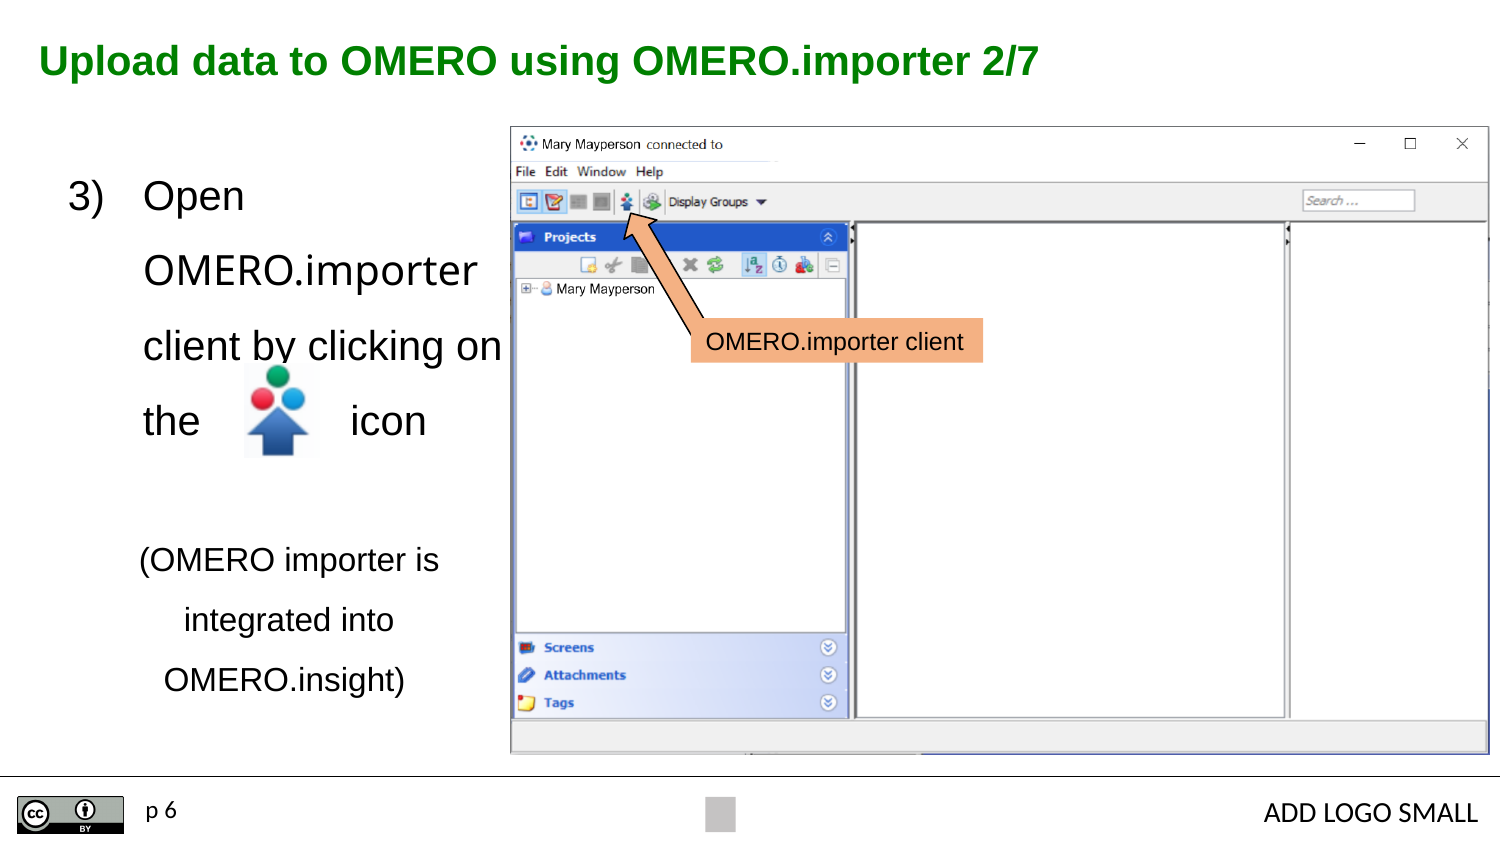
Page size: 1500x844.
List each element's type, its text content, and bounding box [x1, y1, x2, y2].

text_box [705, 796, 736, 833]
text_box Open OMERO.importer client by clicking on the icon (OMERO importer is integrated into OMERO.insight) [53, 136, 510, 706]
picture [244, 363, 320, 458]
picture [510, 126, 1490, 755]
picture [17, 796, 124, 834]
text_box Upload data to OMERO using OMERO.importer 2/7 [24, 26, 1395, 75]
